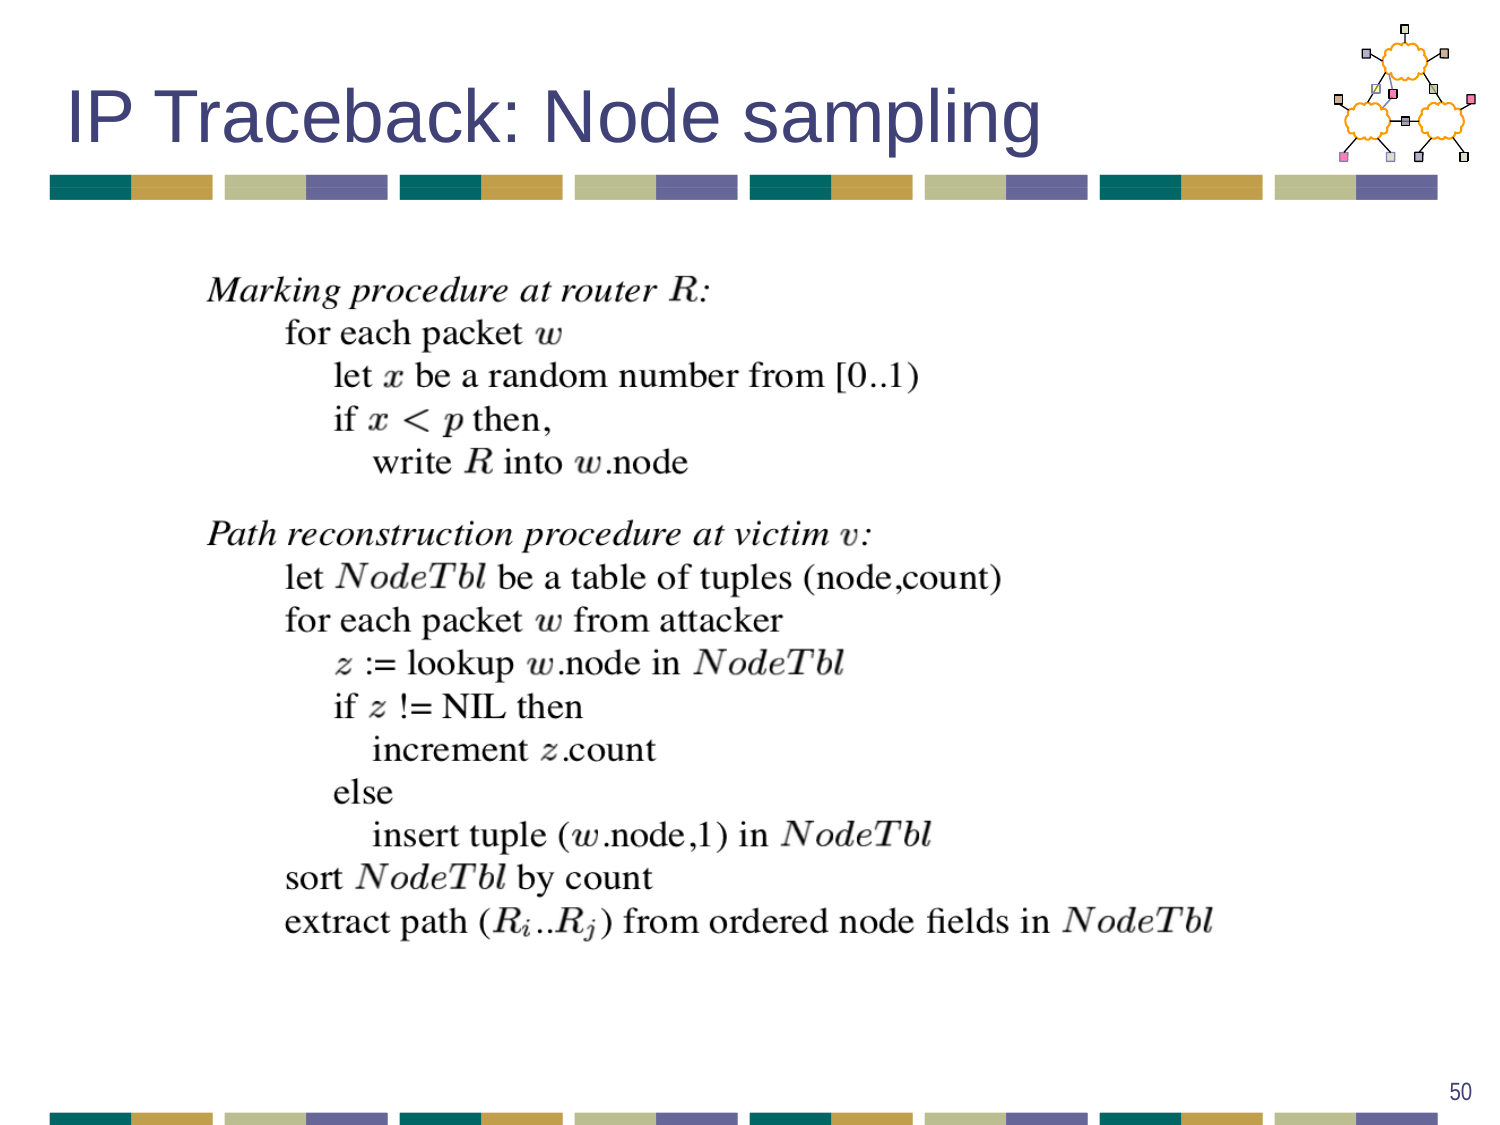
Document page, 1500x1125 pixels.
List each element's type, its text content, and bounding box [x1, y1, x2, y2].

slide_number 50 [1174, 1037, 1488, 1113]
picture [199, 262, 1238, 951]
title IP Traceback: Node sampling [50, 62, 1388, 163]
